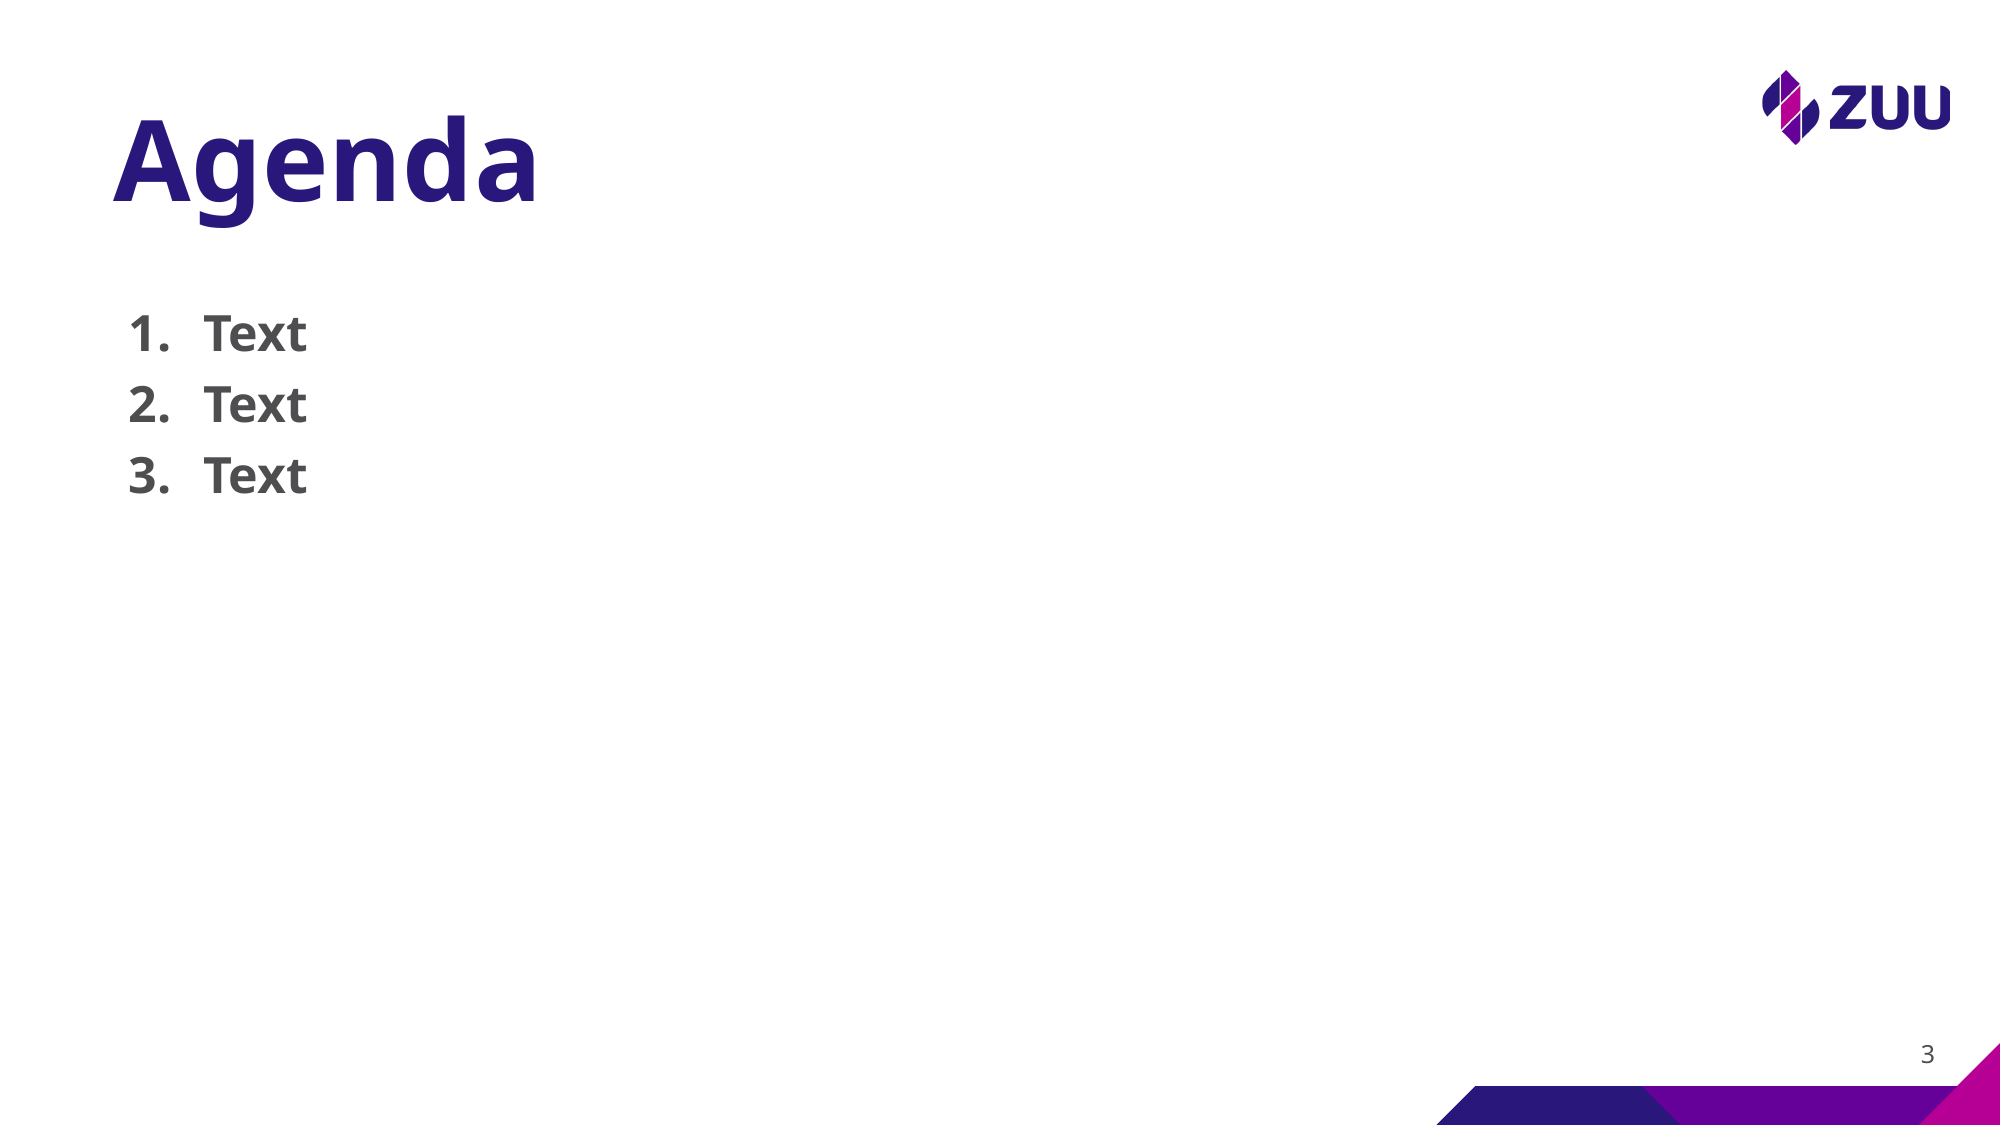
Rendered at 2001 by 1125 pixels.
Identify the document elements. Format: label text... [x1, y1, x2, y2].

slide_number 3 [1500, 1039, 1950, 1073]
list Text Text Text [113, 304, 887, 981]
